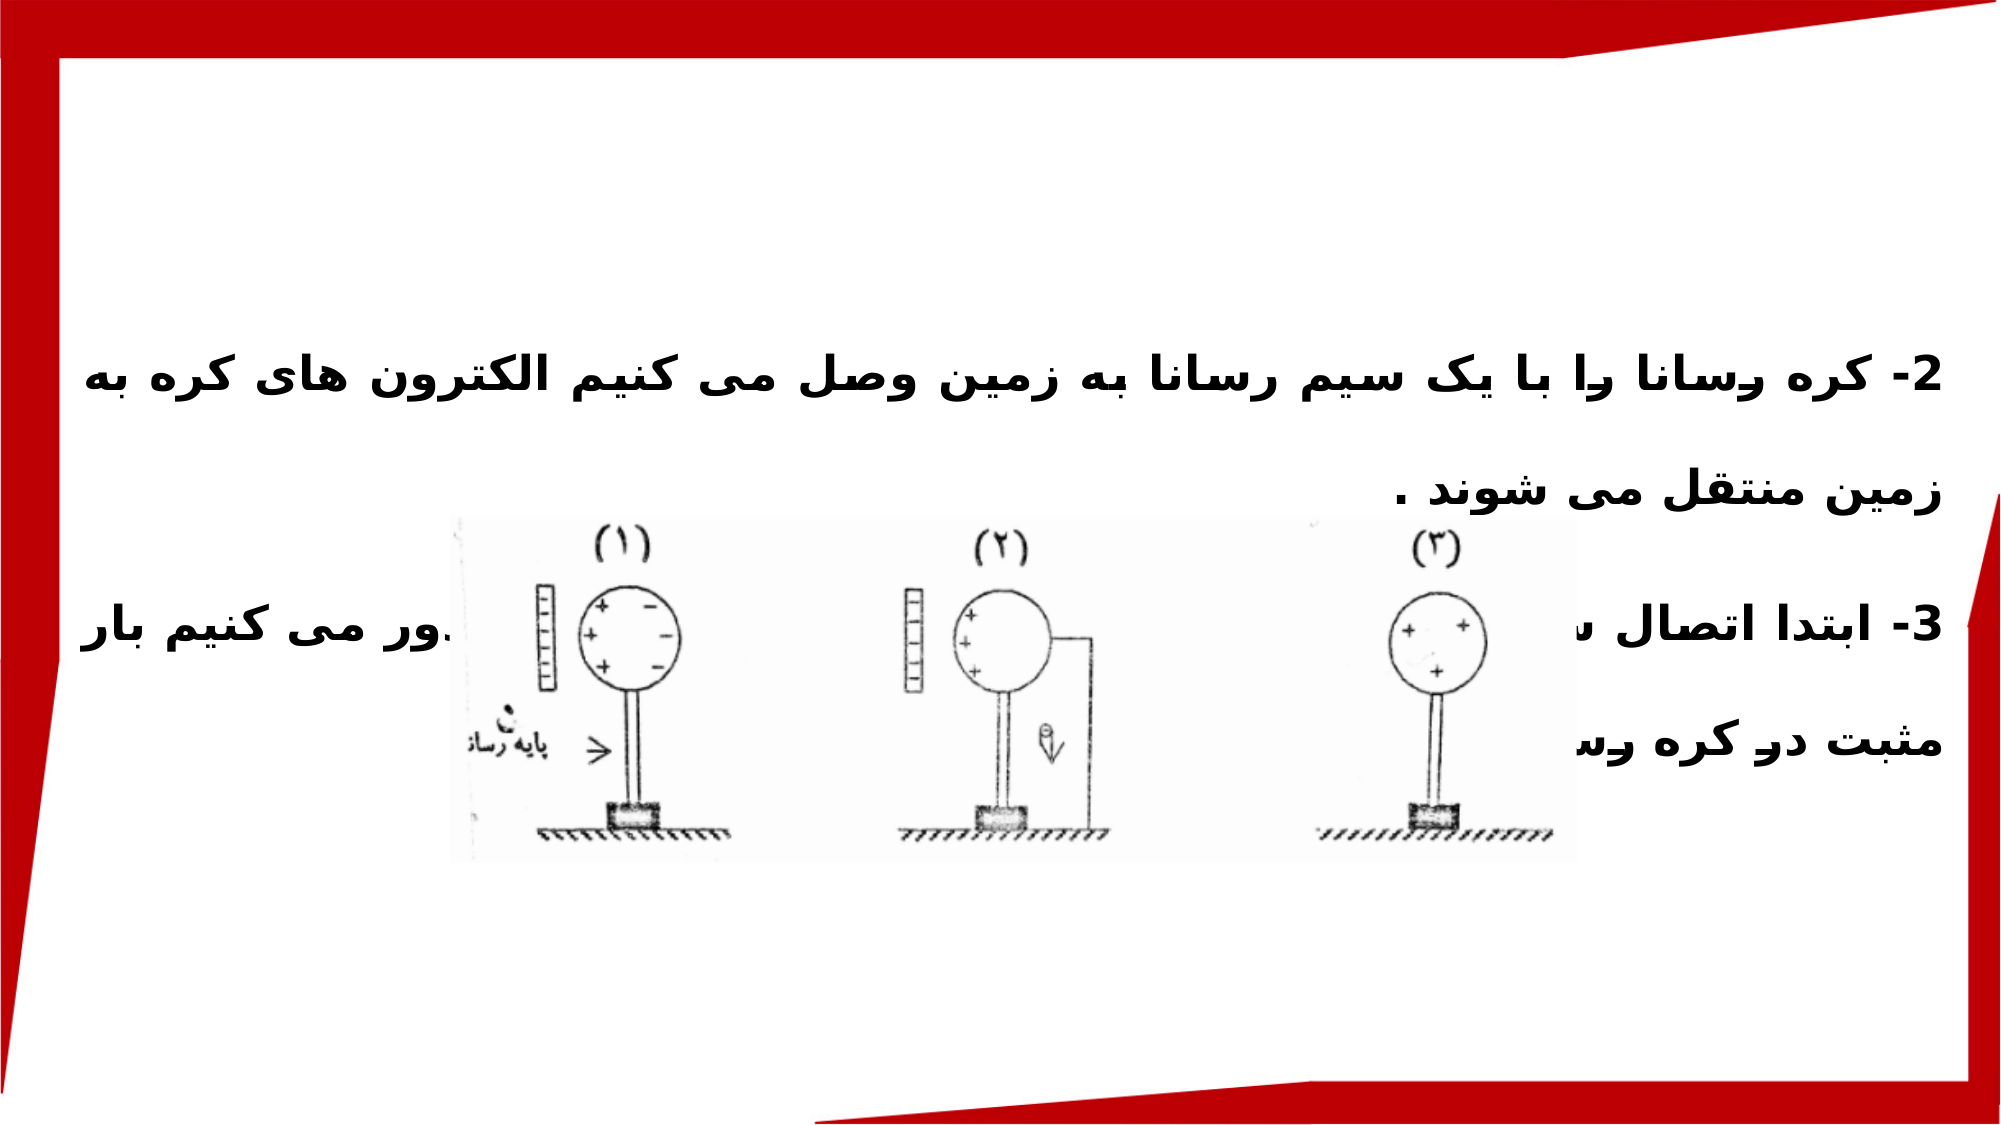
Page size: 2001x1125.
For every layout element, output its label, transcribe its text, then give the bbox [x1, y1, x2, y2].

text_box 2- کره رسانا را با یک سیم رسانا به زمین وصل می کنیم الکترون های کره به زمین منتقل می شوند . 3- ابتدا اتصال سیم با زمین را قطع و سپس میله پلاستیکی را دور می کنیم بار مثبت در کره رسانا باقی می ماند. توجه:برای القای بارمنفی میله شیشه ای دارای بار مثبت را نزدیک کره رسانا می کنیم و همین مراحل را انجام می دهیم [1187, 277, 1960, 1125]
text_box 2- کره رسانا را با یک سیم رسانا به زمین وصل می کنیم الکترون های کره به زمین منتقل می شوند . 3- ابتدا اتصال سیم با زمین را قطع و سپس میله پلاستیکی را دور می کنیم بار مثبت در کره رسانا باقی می ماند. توجه:برای القای بارمنفی میله شیشه ای دارای بار مثبت را نزدیک کره رسانا می کنیم و همین مراحل را انجام می دهیم [66, 277, 839, 1125]
picture [0, 0, 2001, 1125]
